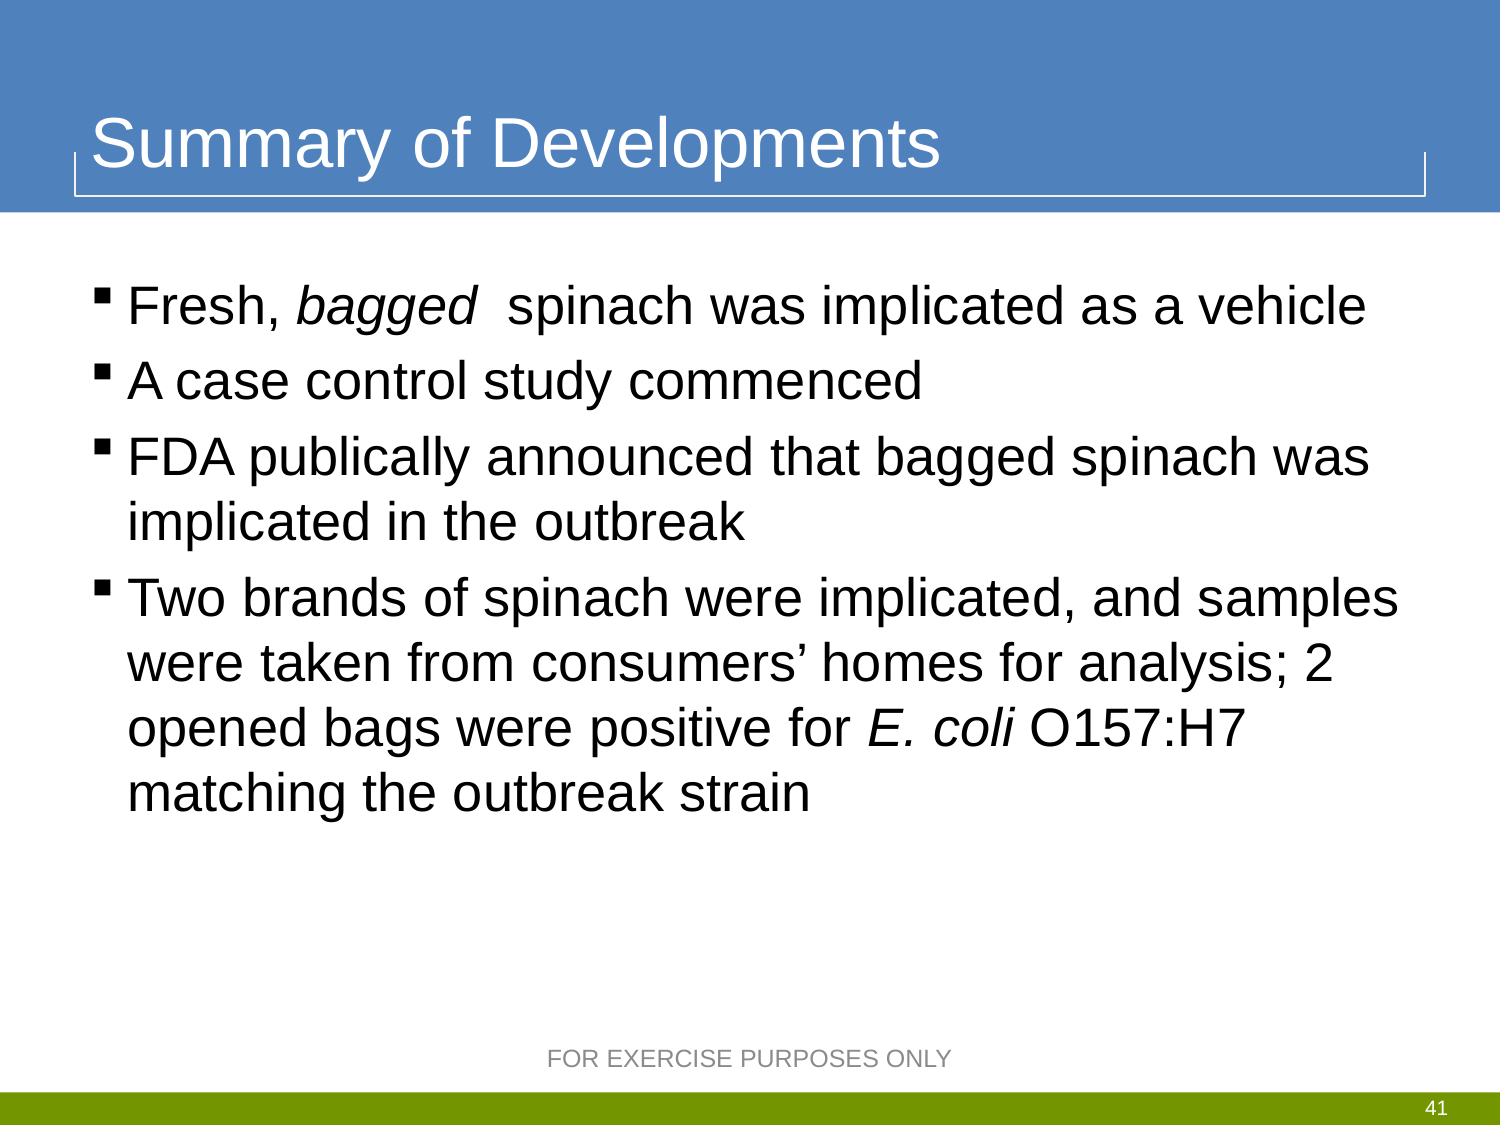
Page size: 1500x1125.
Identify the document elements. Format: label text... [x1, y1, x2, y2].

list Fresh, bagged spinach was implicated as a vehicle A case control study commenced FDA publically announced that bagged spinach was implicated in the outbreak Two brands of spinach were implicated, and samples were taken from consumers’ homes for analysis; 2 opened bags were positive for E. coli O157:H7 matching the outbreak strain [74, 262, 1426, 1006]
footer FOR EXERCISE PURPOSES ONLY [512, 1042, 988, 1103]
title Summary of Developments [74, 44, 1426, 233]
